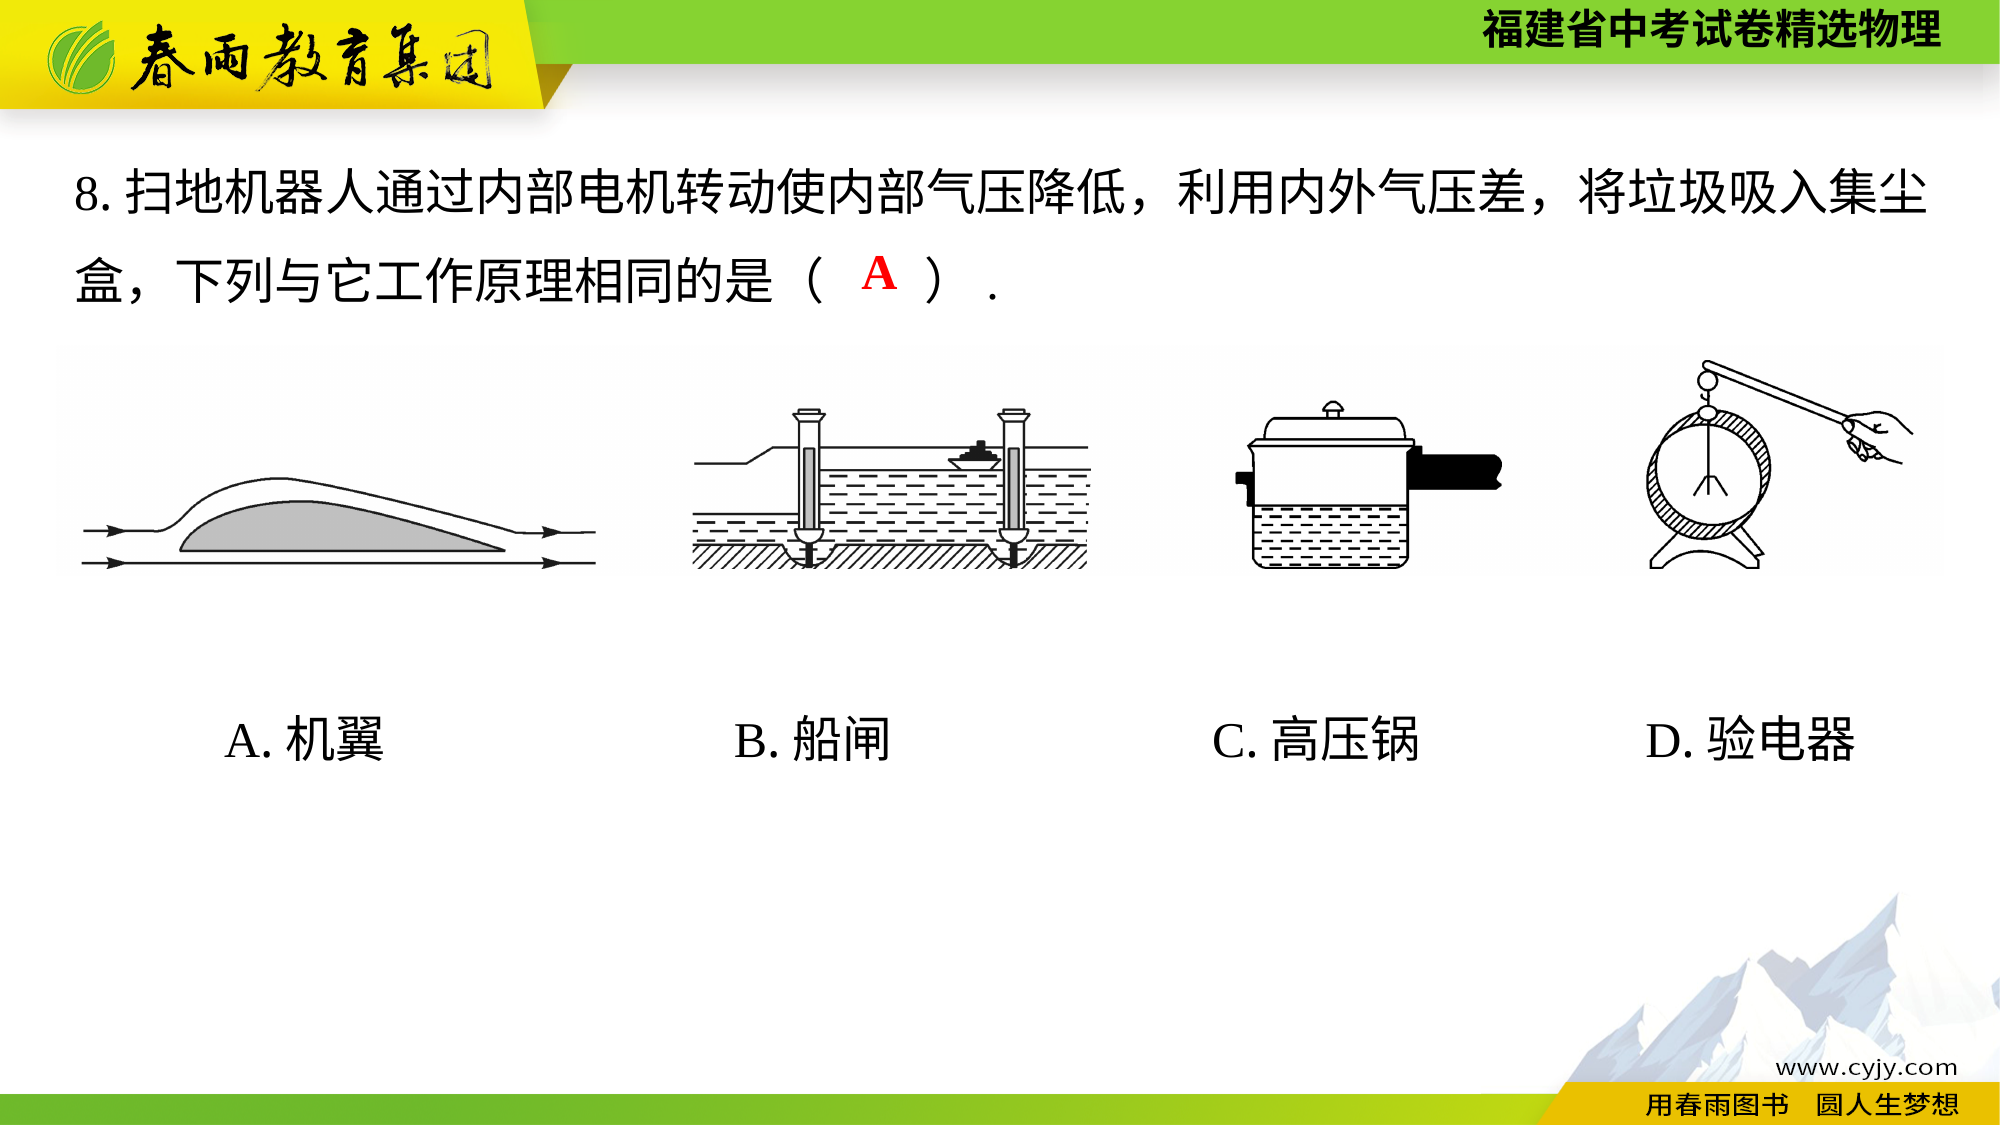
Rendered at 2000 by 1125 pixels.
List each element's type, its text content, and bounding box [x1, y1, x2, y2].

list 8.扫地机器人通过内部电机转动使内部气压降低，利用内外气压差，将垃圾吸入集尘盒，下列与它工作原理相同的是（ ）. A.机翼 B.船闸 C.高压锅 D.验电器 [59, 122, 1944, 343]
picture [0, 0, 2000, 1125]
list 8.扫地机器人通过内部电机转动使内部气压降低，利用内外气压差，将垃圾吸入集尘盒，下列与它工作原理相同的是（ ）. A.机翼 B.船闸 C.高压锅 D.验电器 [59, 587, 1944, 782]
text_box A [846, 231, 913, 307]
